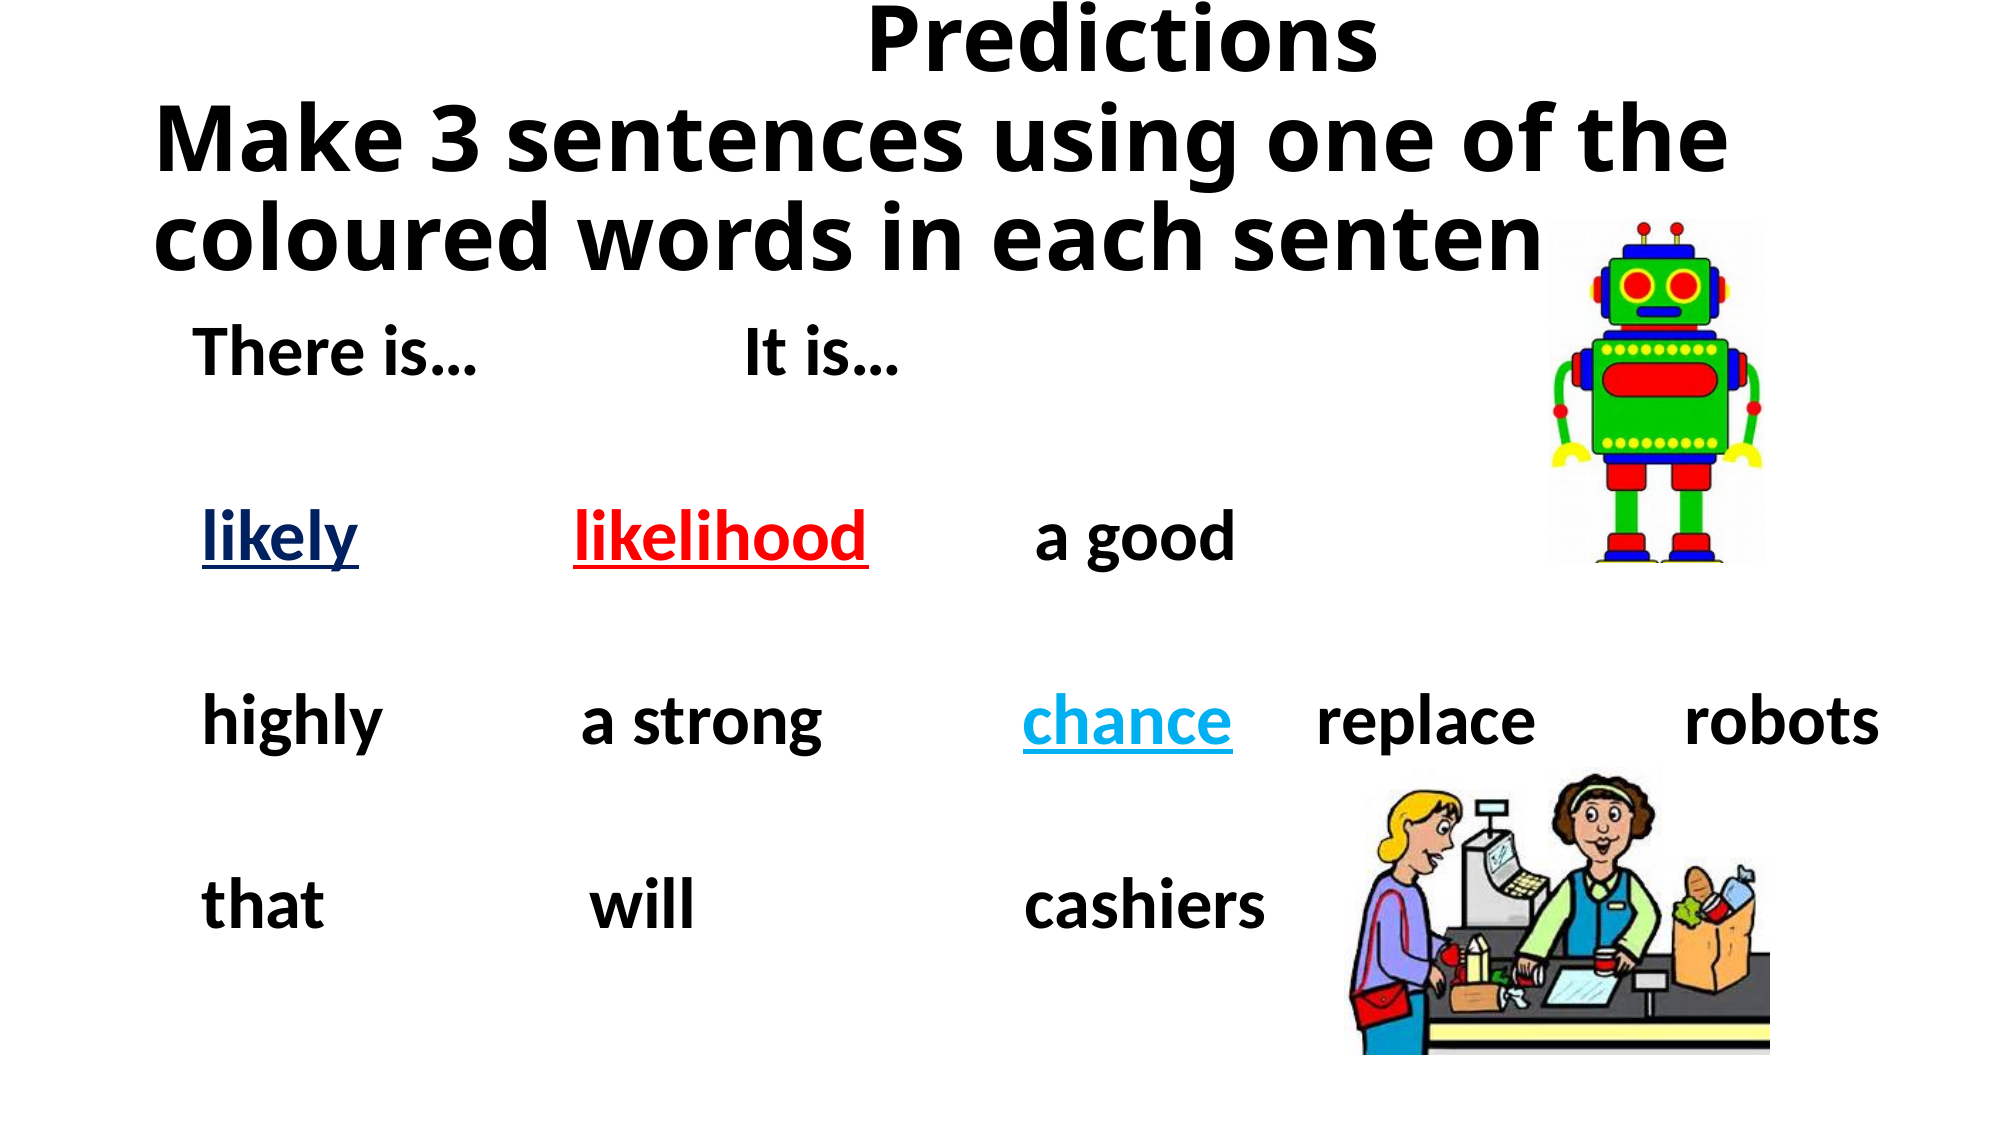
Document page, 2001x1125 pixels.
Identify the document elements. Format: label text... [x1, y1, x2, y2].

list There is… It is… likely likelihood a good highly a strong chance replace robots that will cashiers [137, 245, 1955, 1098]
picture [1344, 767, 1770, 1055]
picture [1548, 219, 1765, 563]
title Predictions Make 3 sentences using one of the coloured words in each sentence: [137, 0, 1863, 245]
